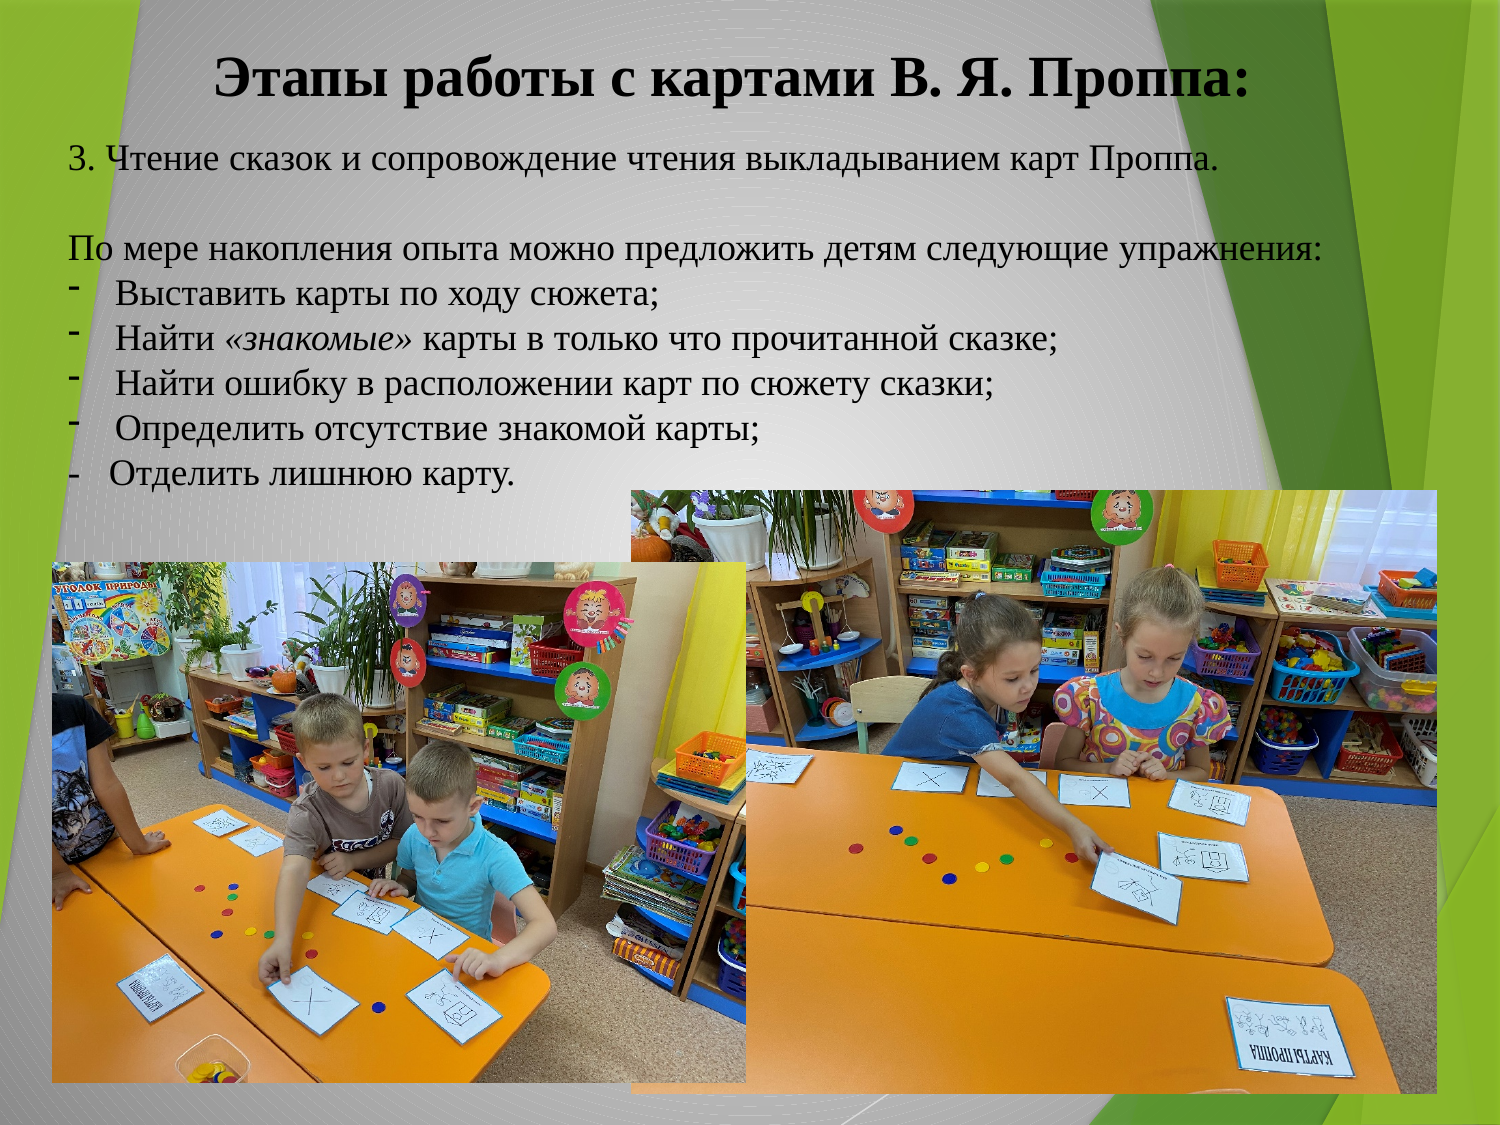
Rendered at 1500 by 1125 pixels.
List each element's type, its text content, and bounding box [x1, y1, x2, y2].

picture [52, 489, 1438, 1095]
text_box Этапы работы с картами В. Я. Проппа: 3. Чтение сказок и сопровождение чтения выкладыванием карт Проппа. По мере накопления опыта можно предложить детям следующие упражнения: Выставить карты по ходу сюжета; Найти «знакомые» карты в только что прочитанной сказке; Найти ошибку в расположении карт по сюжету сказки; Определить отсутствие знакомой карты; - Отделить лишнюю карту. [53, 30, 1412, 546]
